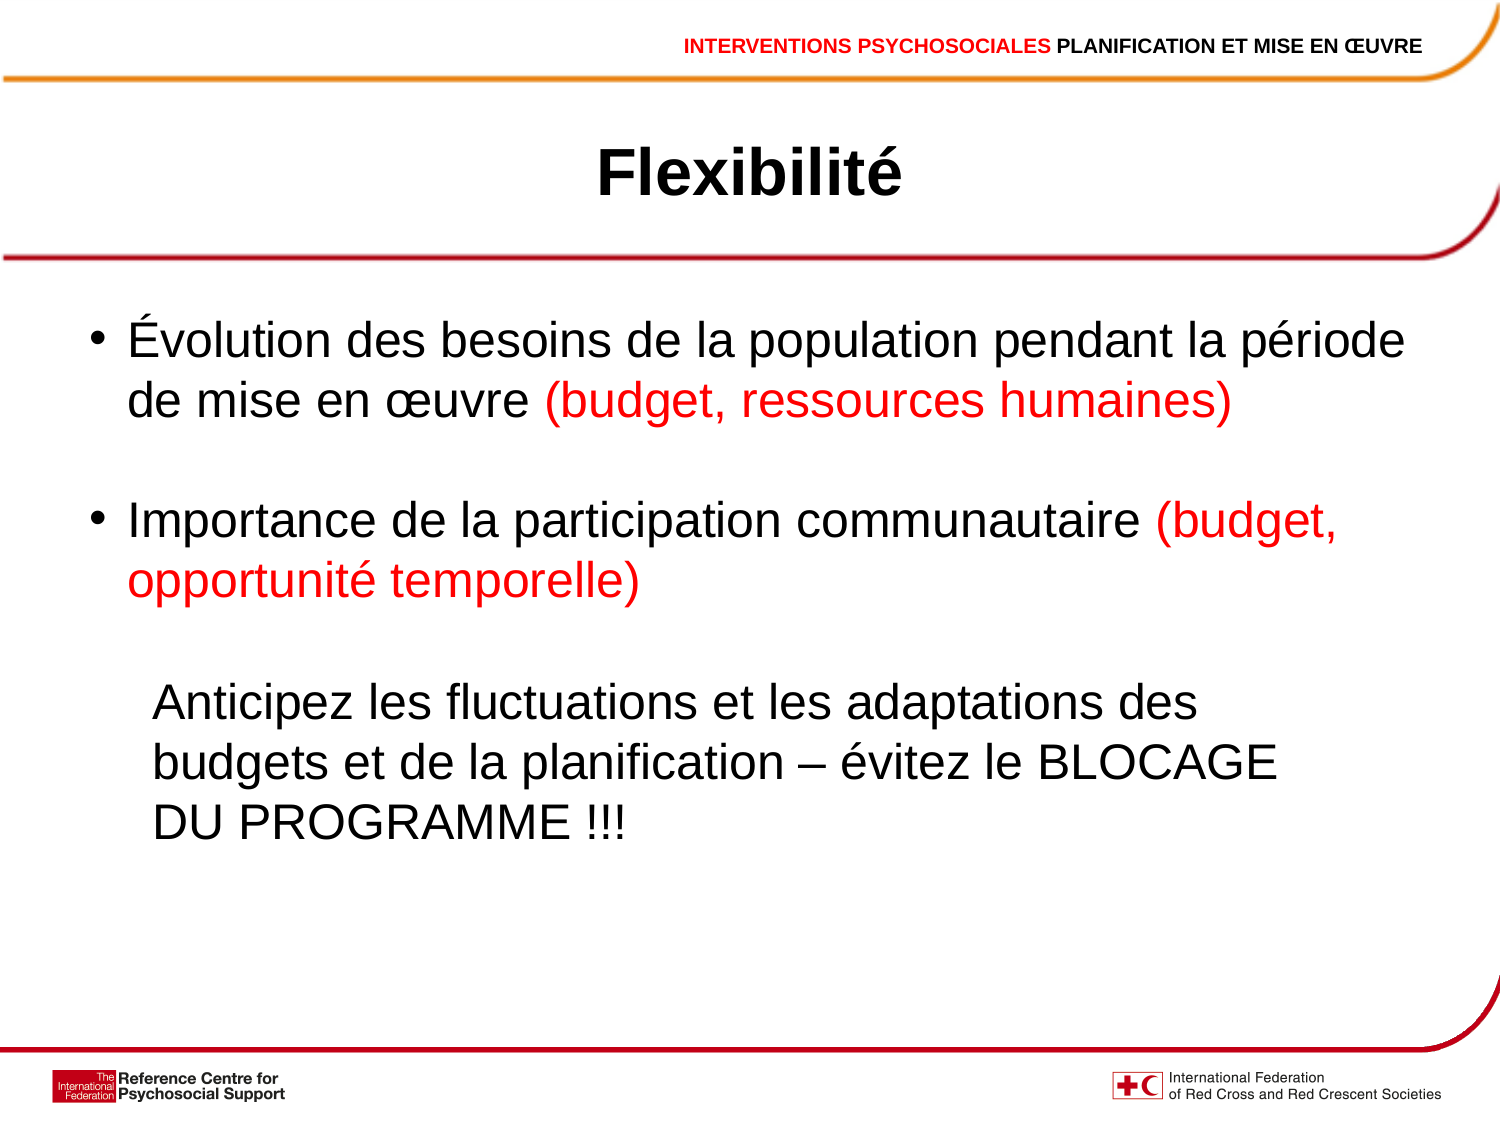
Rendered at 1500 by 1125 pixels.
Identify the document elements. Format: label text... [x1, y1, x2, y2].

text_box Évolution des besoins de la population pendant la période de mise en œuvre (budget, ressources humaines) Importance de la participation communautaire (budget, opportunité temporelle) [74, 299, 1442, 615]
picture [0, 0, 1500, 265]
text_box Anticipez les fluctuations et les adaptations des budgets et de la planification – évitez le BLOCAGE DU PROGRAMME !!! [137, 662, 1313, 858]
picture [0, 974, 1500, 1125]
